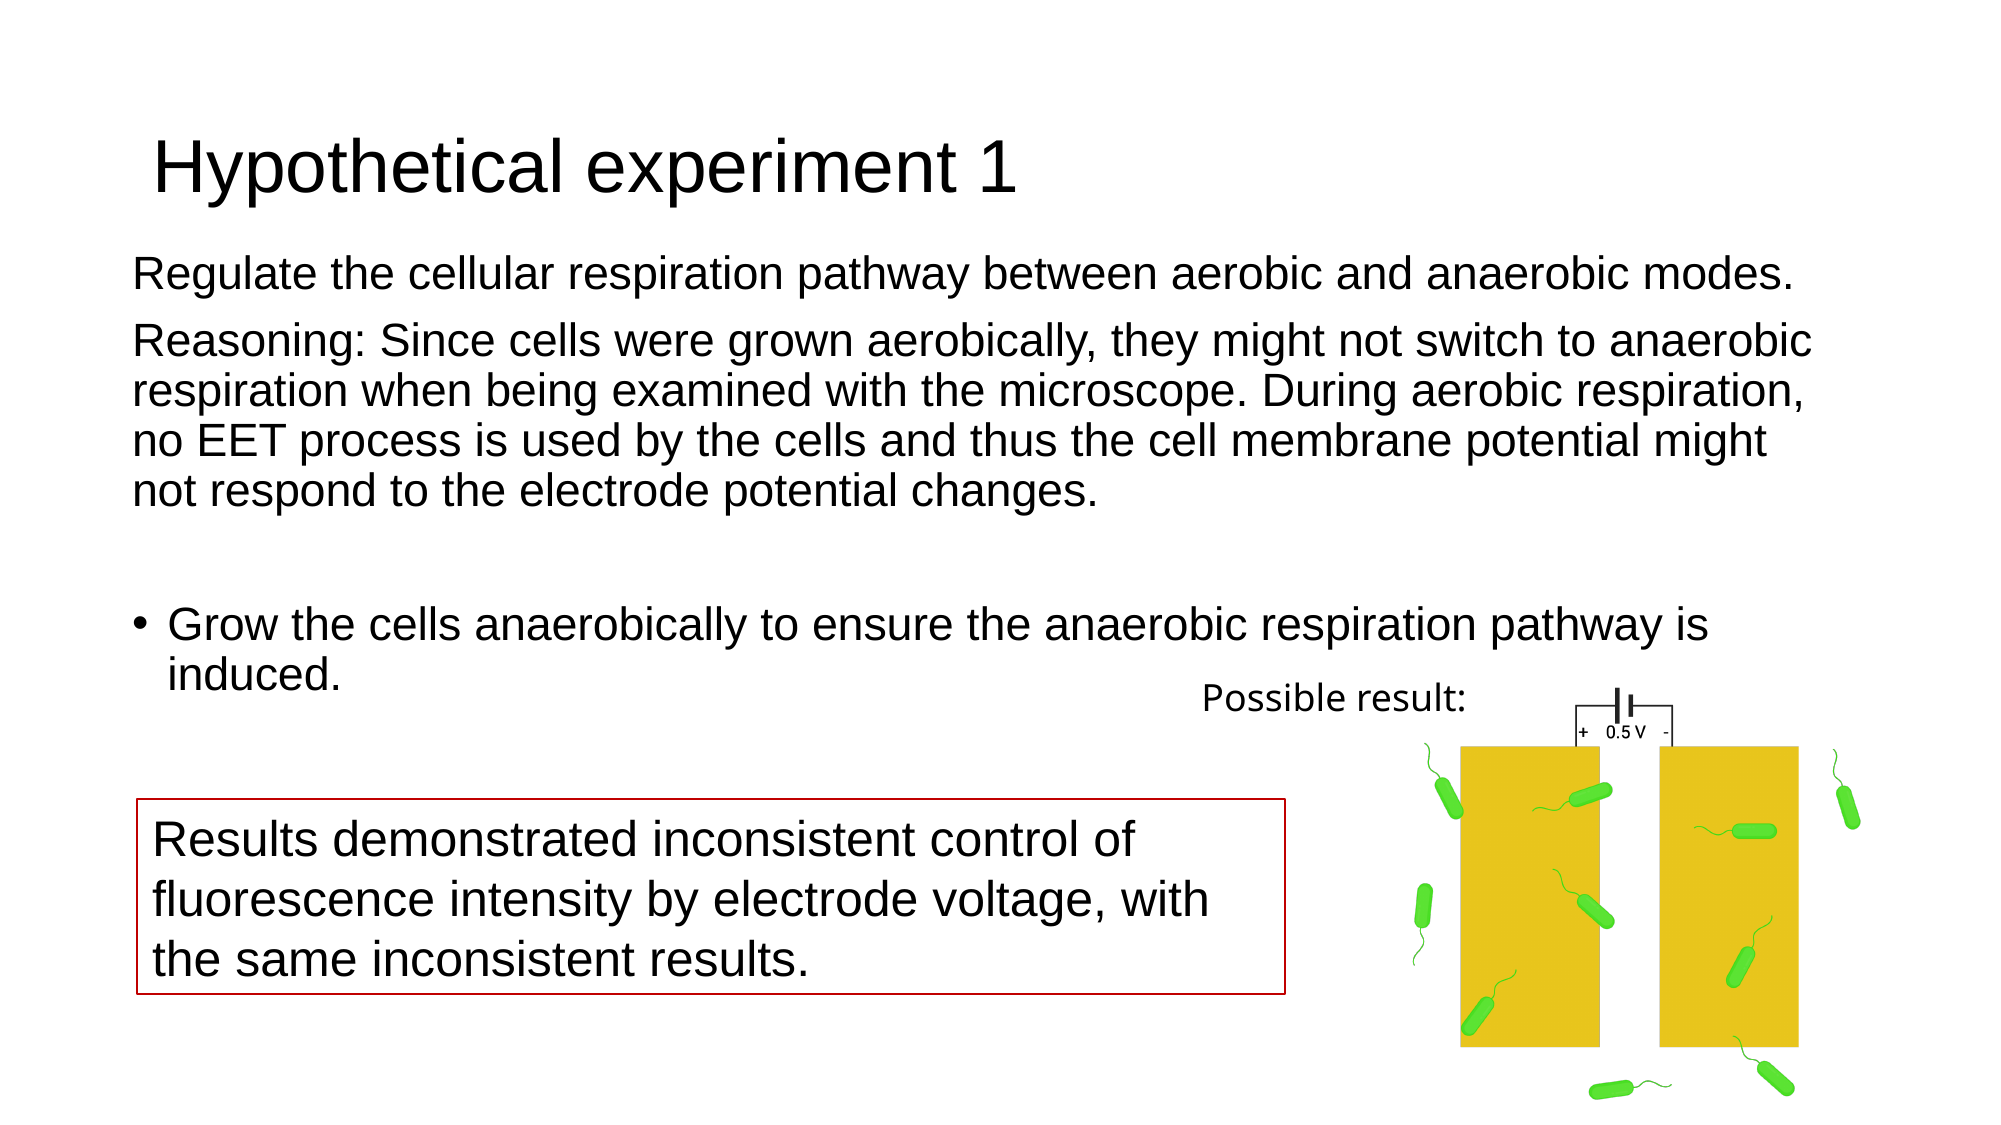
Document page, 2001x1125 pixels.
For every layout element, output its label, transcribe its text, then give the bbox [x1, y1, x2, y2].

title Hypothetical experiment 1 [137, 59, 1863, 278]
text_box Possible result: [1186, 666, 1482, 727]
text_box Results demonstrated inconsistent control of fluorescence intensity by electrode voltage, with the same inconsistent results. [137, 798, 1286, 994]
picture [1382, 674, 1884, 1121]
list Regulate the cellular respiration pathway between aerobic and anaerobic modes. Reasoning: Since cells were grown aerobically, they might not switch to anaerobic respiration when being examined with the microscope. During aerobic respiration, no EET process is used by the cells and thus the cell membrane potential might not respond to the electrode potential changes. Grow the cells anaerobically to ensure the anaerobic respiration pathway is induced. [117, 241, 1843, 728]
